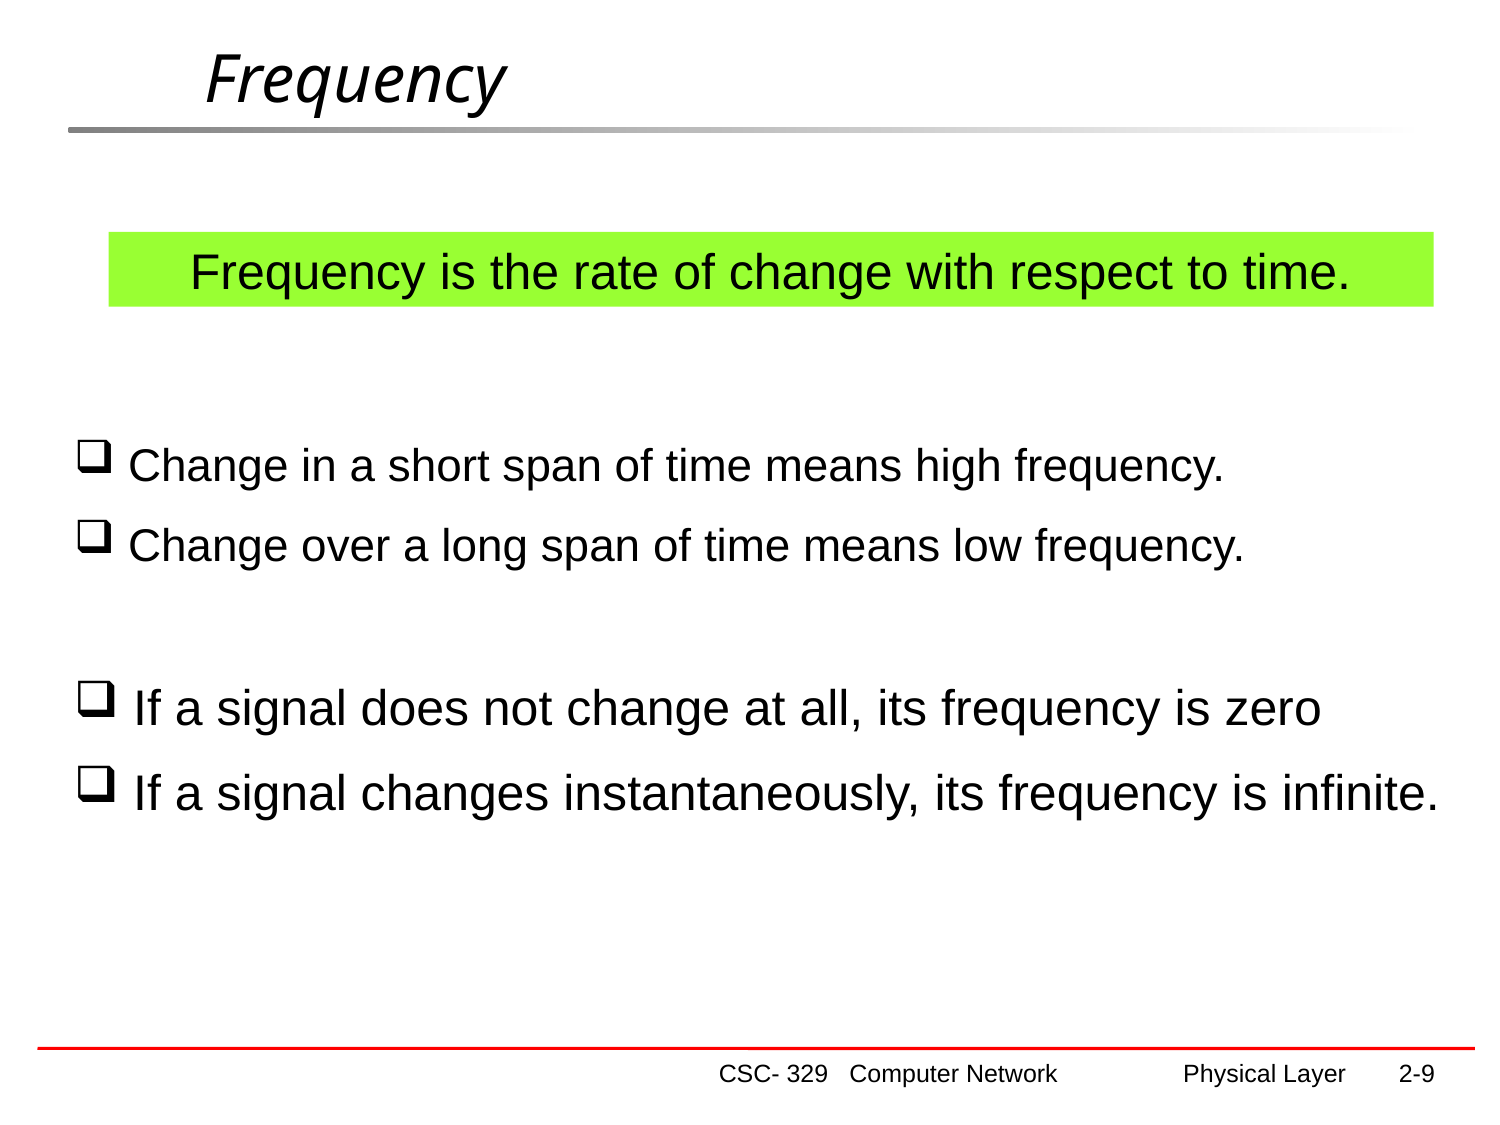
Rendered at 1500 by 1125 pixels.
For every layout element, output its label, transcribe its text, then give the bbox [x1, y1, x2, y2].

text_box Frequency [189, 28, 521, 124]
text_box Frequency is the rate of change with respect to time. [108, 231, 1434, 307]
slide_number 2-9 [1338, 1049, 1451, 1125]
text_box Change in a short span of time means high frequency. Change over a long span of time means low frequency. If a signal does not change at all, its frequency is zero If a signal changes instantaneously, its frequency is infinite. [59, 428, 1460, 908]
footer CSC- 329 Computer Network Physical Layer [695, 1049, 1338, 1125]
text_box [68, 127, 1418, 133]
